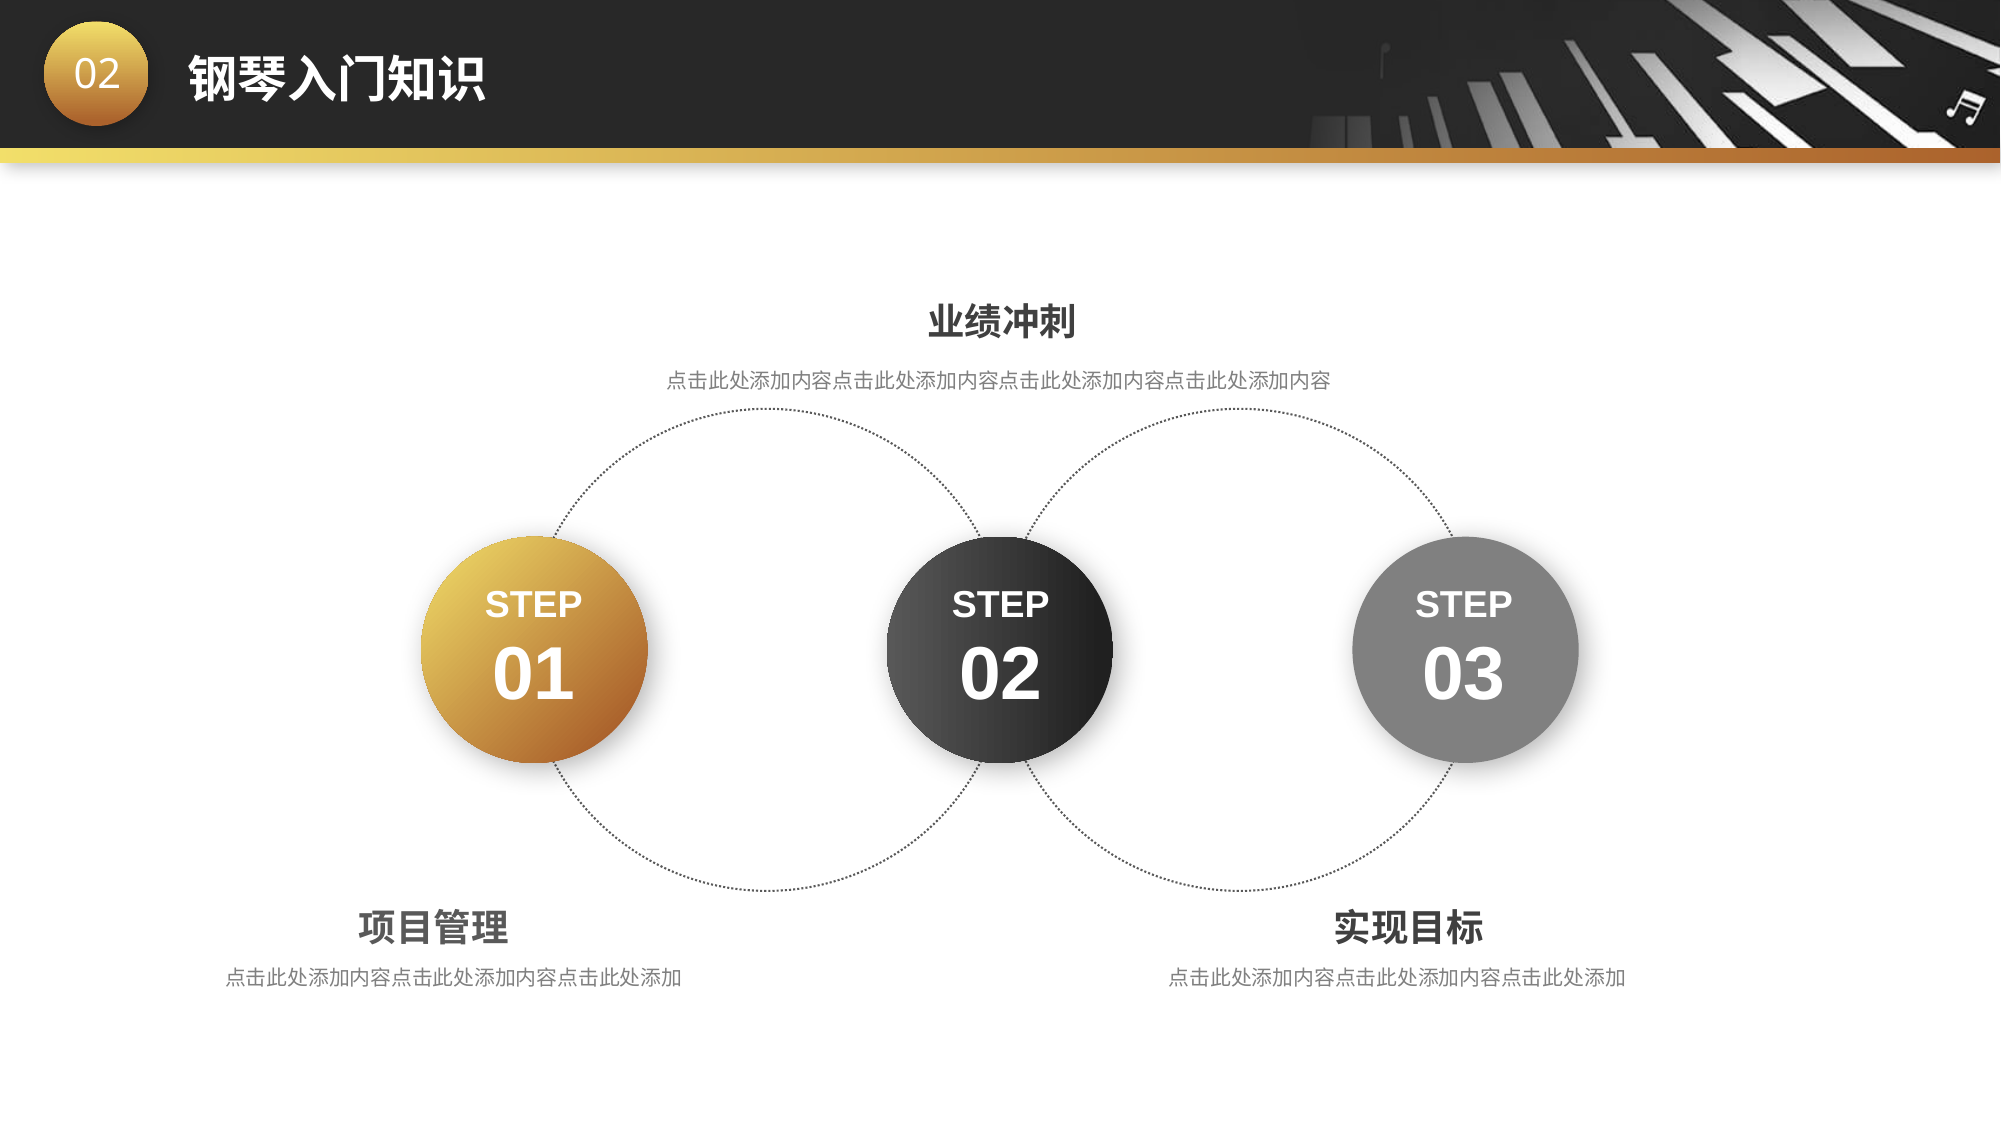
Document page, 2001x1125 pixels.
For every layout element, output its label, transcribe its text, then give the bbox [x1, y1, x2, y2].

text_box STEP 01 [469, 572, 598, 723]
text_box [1031, 407, 1449, 892]
text_box 业绩冲刺 [677, 267, 1328, 344]
text_box 项目管理 [343, 874, 711, 940]
text_box [885, 535, 1115, 765]
text_box [1351, 535, 1580, 765]
text_box [420, 535, 649, 765]
text_box [559, 407, 977, 892]
text_box 点击此处添加内容点击此处添加内容点击此处添加 [0, 940, 907, 997]
text_box STEP 02 [937, 572, 1065, 723]
text_box STEP 03 [1400, 572, 1528, 723]
text_box 点击此处添加内容点击此处添加内容点击此处添加内容点击此处添加内容 [545, 344, 1452, 401]
text_box 实现目标 [1319, 874, 1755, 940]
text_box 点击此处添加内容点击此处添加内容点击此处添加 [943, 940, 1851, 997]
picture [1575, 0, 2000, 148]
